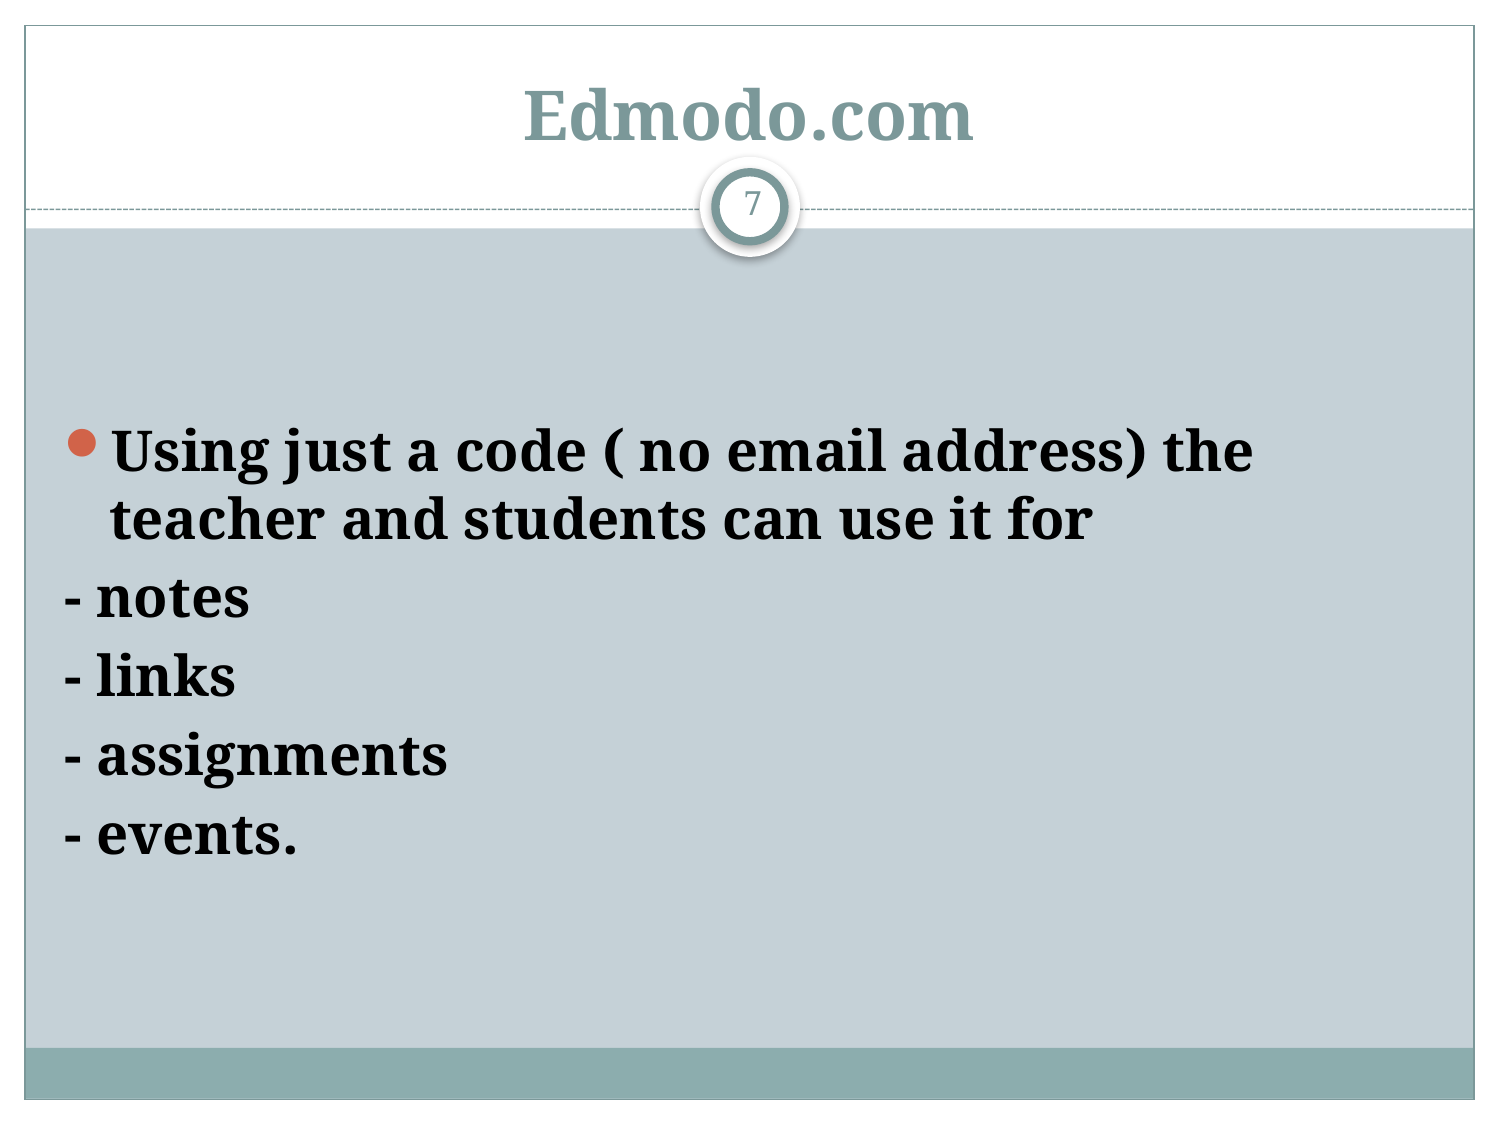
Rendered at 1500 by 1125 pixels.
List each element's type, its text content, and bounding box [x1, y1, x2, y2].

title Edmodo.com [49, 37, 1450, 162]
slide_number 7 [715, 168, 791, 241]
list Using just a code ( no email address) the teacher and students can use it for - notes - links - assignments - events. [49, 250, 1445, 1001]
